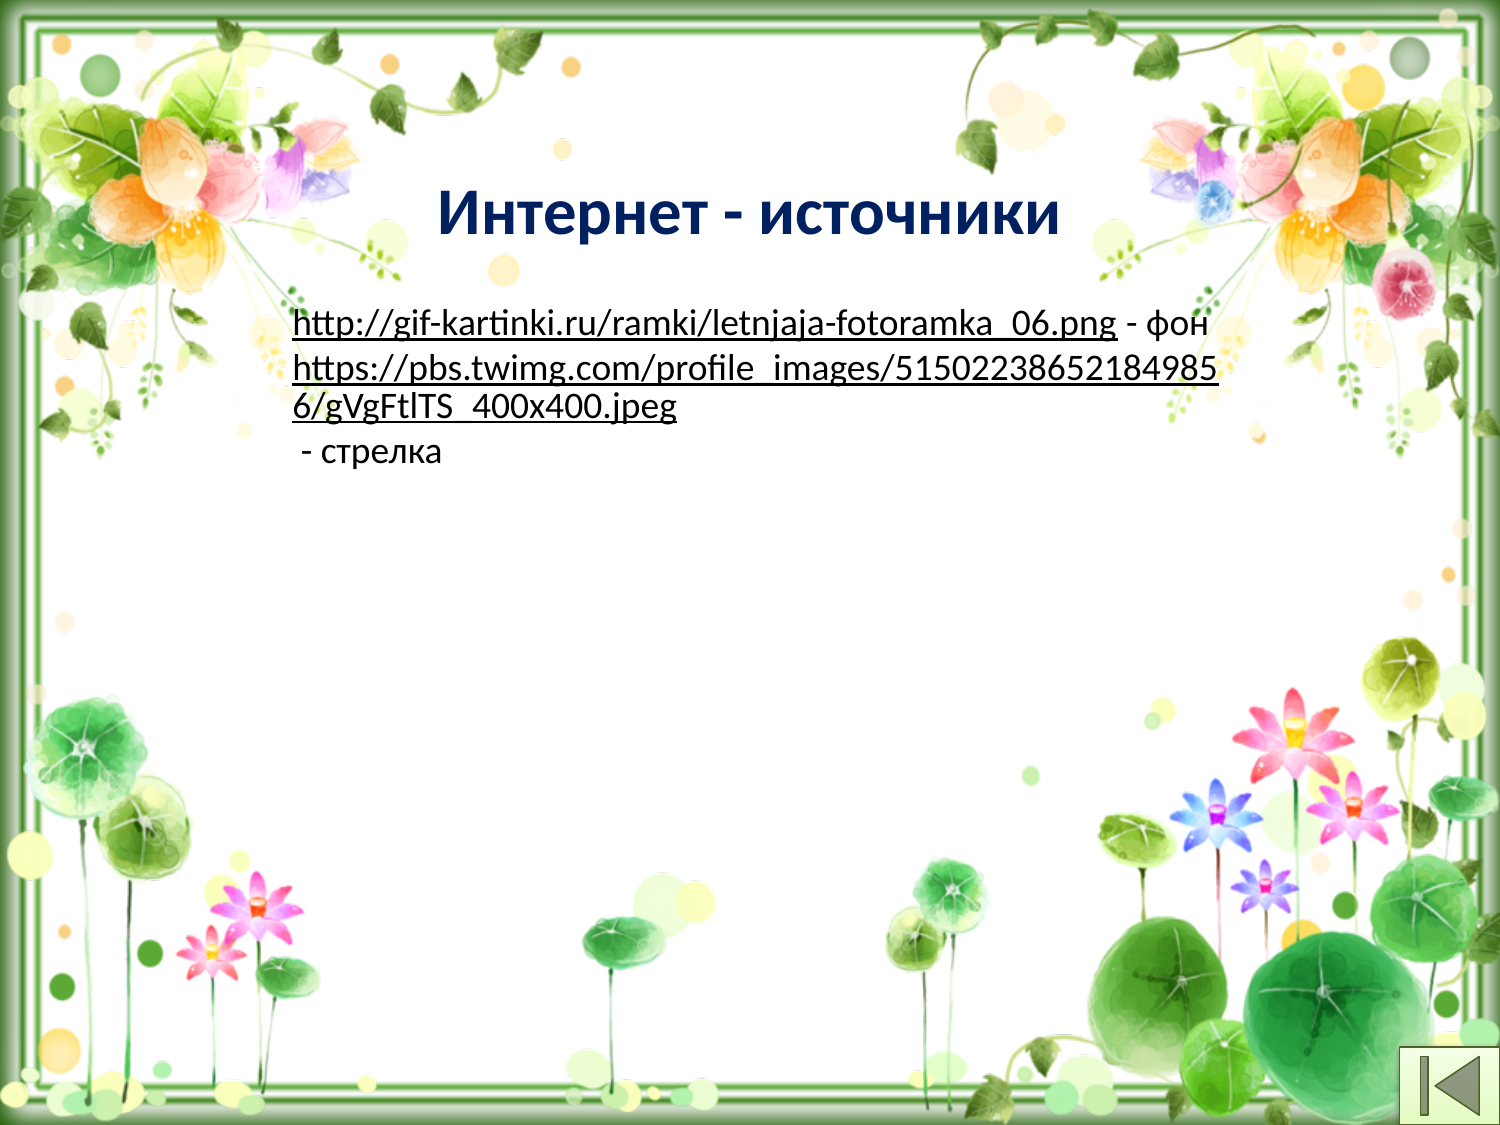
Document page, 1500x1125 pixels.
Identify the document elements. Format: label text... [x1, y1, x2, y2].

text_box http://gif-kartinki.ru/ramki/letnjaja-fotoramka_06.png - фон https://pbs.twimg.com/profile_images/515022386521849856/gVgFtlTS_400x400.jpeg - стрелка [277, 290, 1235, 441]
text_box Интернет - источники [422, 160, 1078, 256]
picture [0, 0, 1500, 1125]
text_box [1399, 1046, 1500, 1125]
